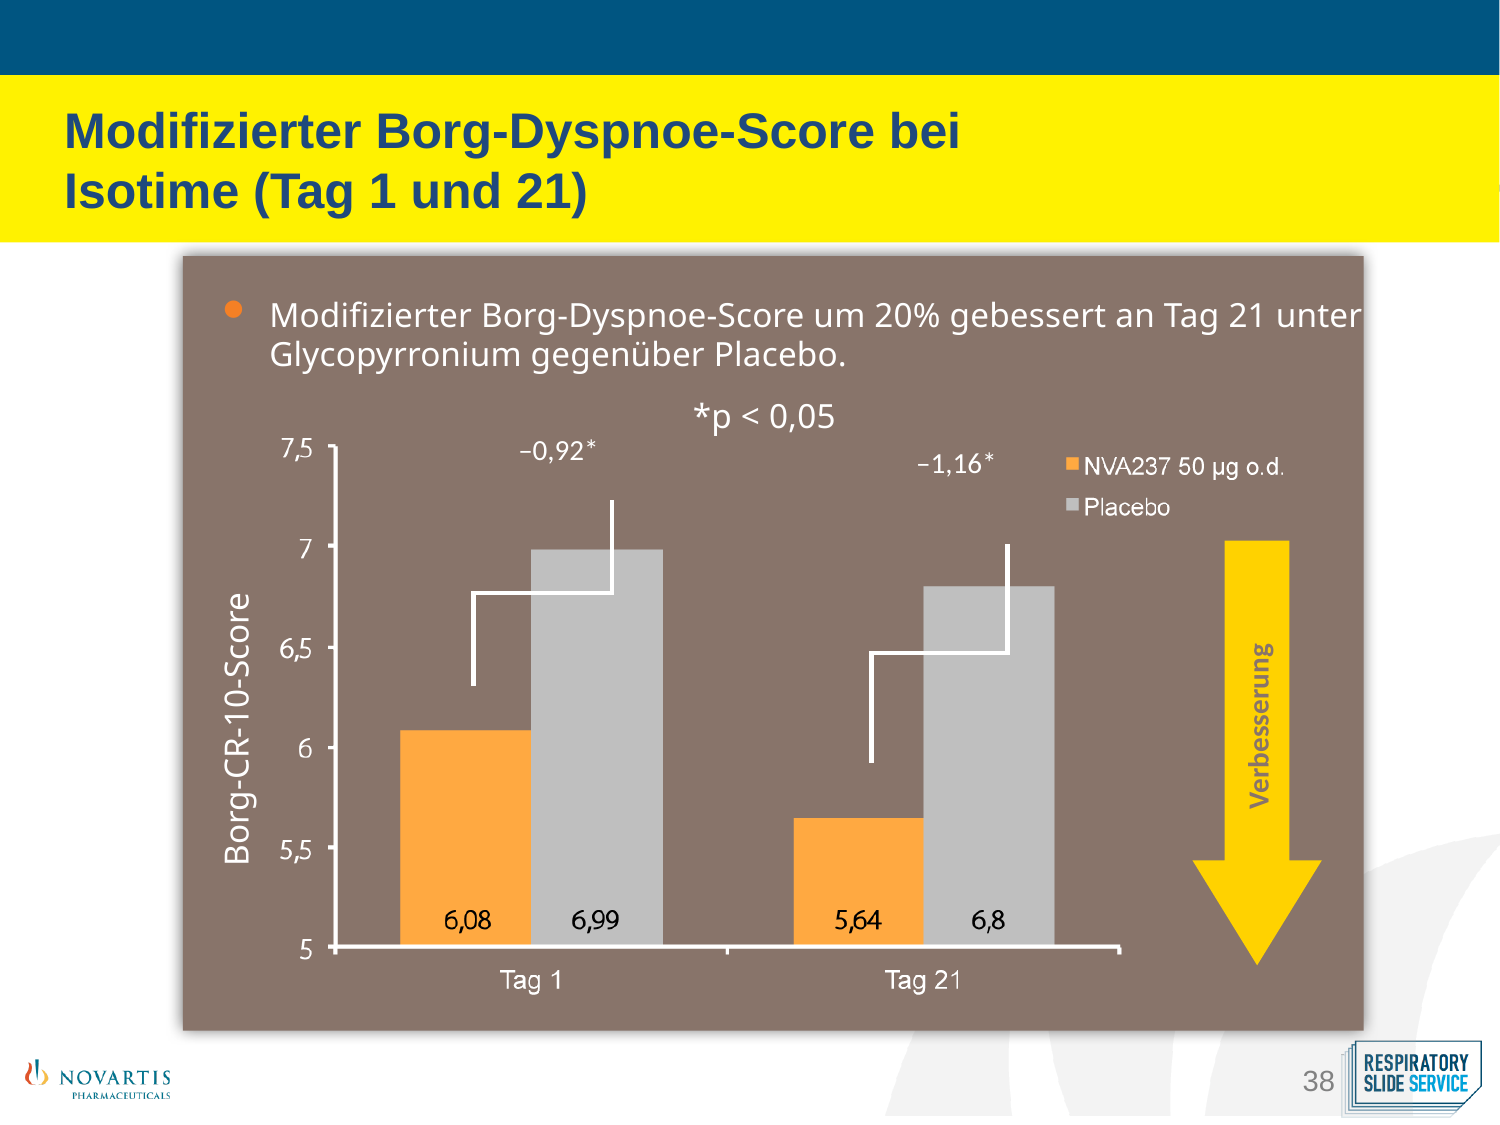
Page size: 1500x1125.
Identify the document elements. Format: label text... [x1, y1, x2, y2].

picture [25, 1059, 170, 1099]
text_box Modifizierter Borg-Dyspnoe-Score bei Isotime (Tag 1 und 21) [49, 90, 1375, 226]
text_box [182, 255, 1364, 1031]
text_box Modifizierter Borg-Dyspnoe-Score um 20% gebessert an Tag 21 unter Glycopyrronium gegenüber Placebo. [222, 293, 1500, 399]
picture [1328, 1027, 1497, 1125]
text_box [207, 387, 1365, 1036]
